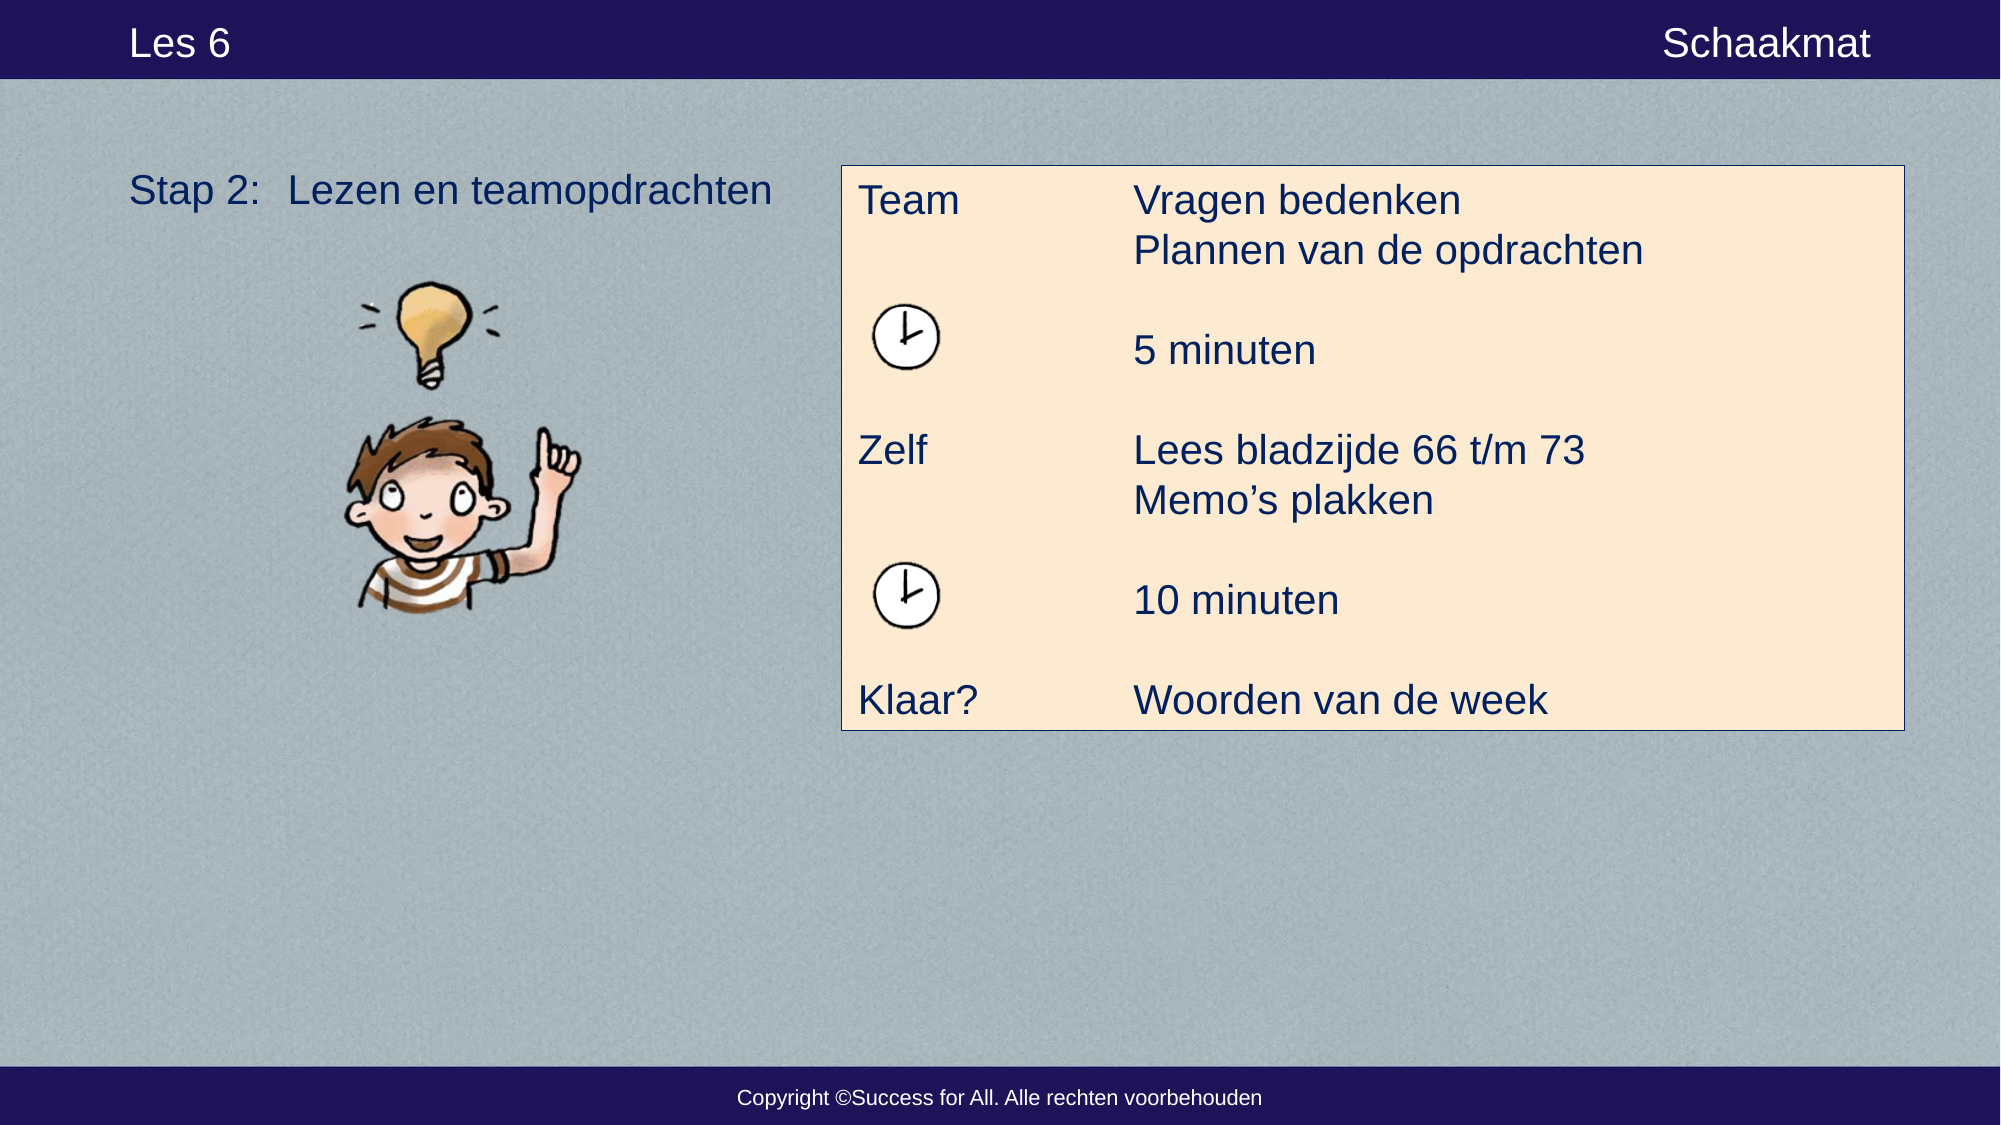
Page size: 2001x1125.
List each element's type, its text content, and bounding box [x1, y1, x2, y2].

text_box Stap 2: Lezen en teamopdrachten [114, 155, 907, 271]
text_box Team Vragen bedenken Plannen van de opdrachten 5 minuten Zelf Lees bladzijde 66 t/m 73 Memo’s plakken 10 minuten Klaar? Woorden van de week [841, 165, 1905, 731]
picture [0, 0, 2001, 1125]
text_box Copyright ©Success for All. Alle rechten voorbehouden [0, 1076, 2000, 1125]
text_box Schaakmat [999, 8, 1886, 73]
text_box Les 6 [114, 8, 354, 73]
